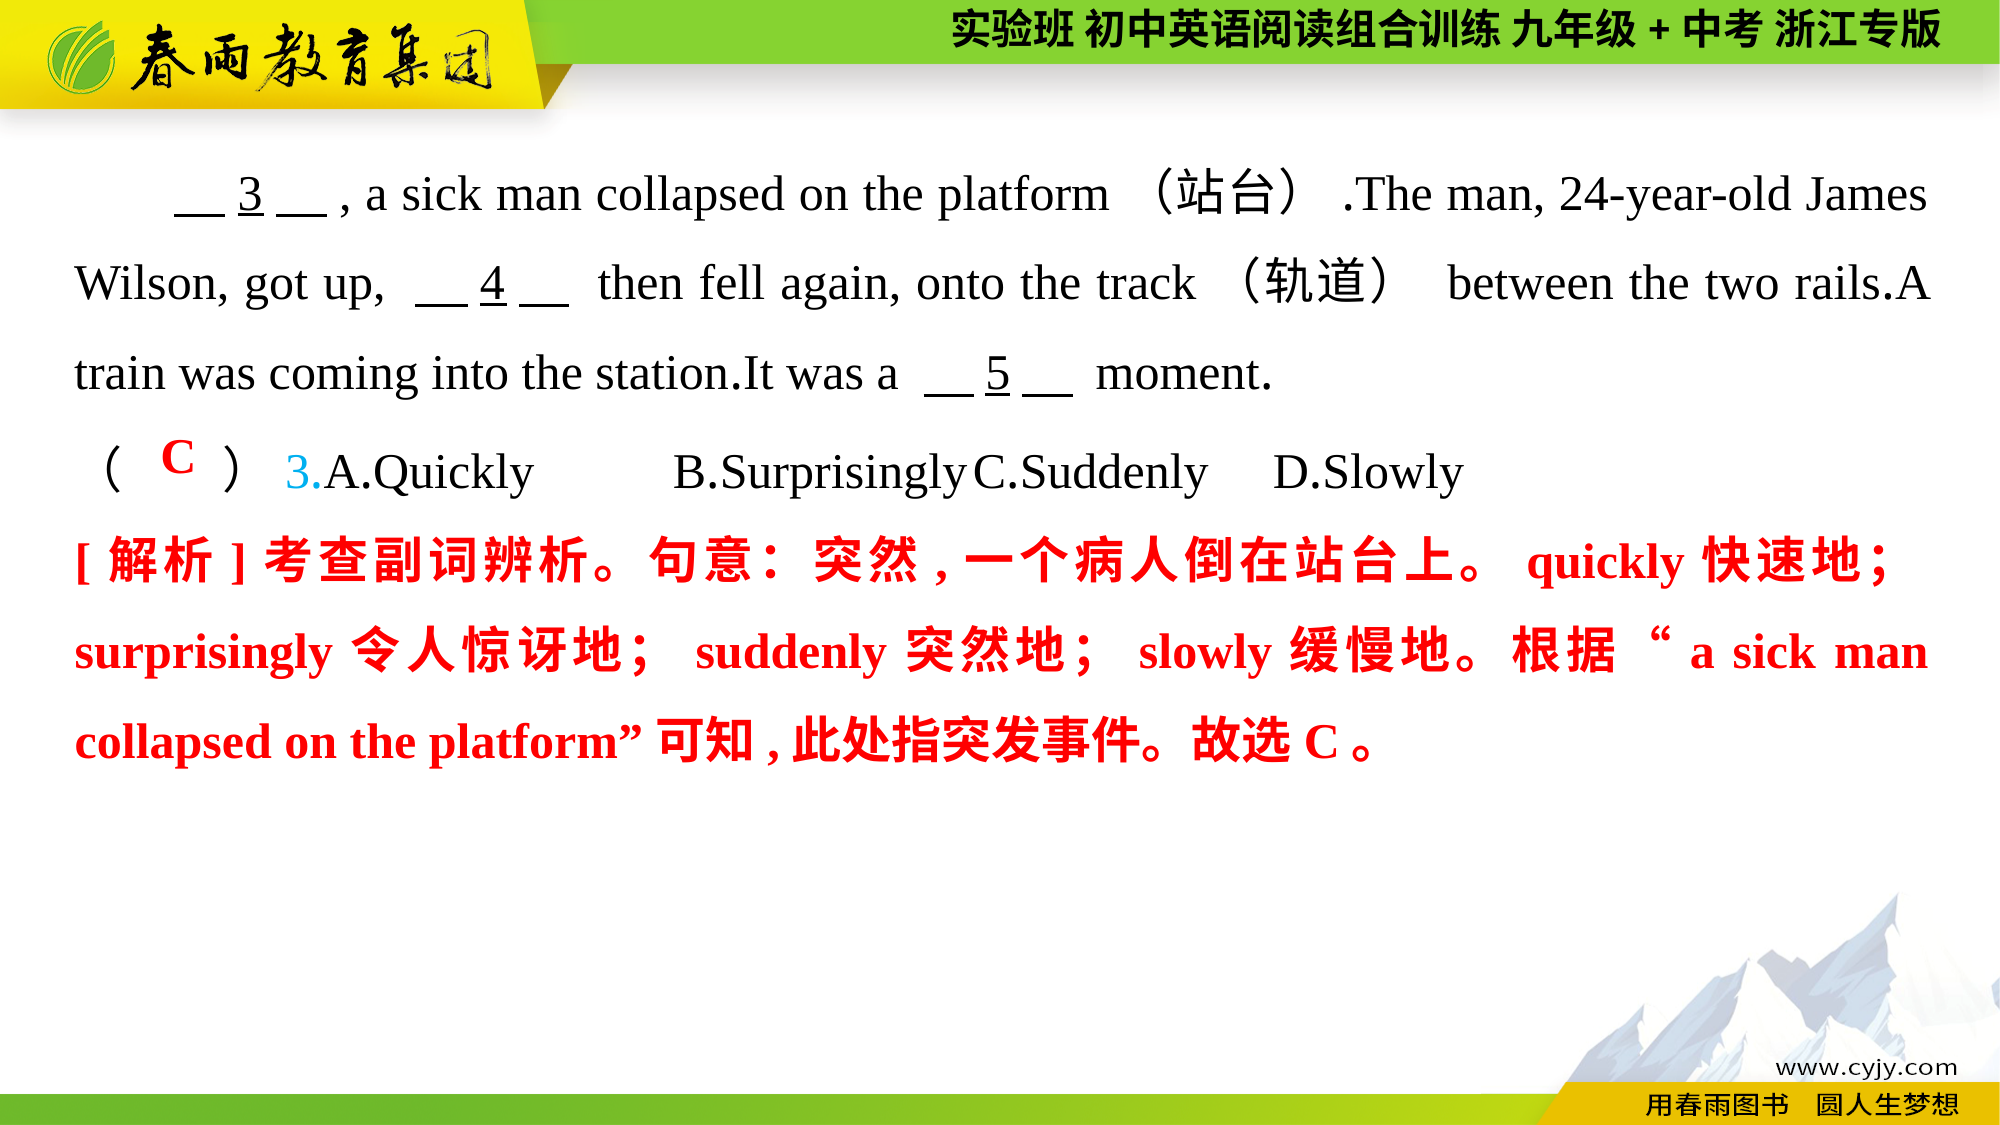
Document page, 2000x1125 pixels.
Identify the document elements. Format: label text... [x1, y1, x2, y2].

text_box （ ）3.A.Quickly B.Surprisingly C.Suddenly D.Slowly [57, 400, 1943, 506]
text_box [解析]考查副词辨析。句意：突然,一个病人倒在站台上。quickly快速地；surprisingly令人惊讶地；suddenly突然地；slowly缓慢地。根据“a sick man collapsed on the platform”可知,此处指突发事件。故选C。 [59, 490, 1944, 776]
list 3 , a sick man collapsed on the platform（站台）.The man, 24-year-old James Wilson, got up, 4 then fell again, onto the track（轨道） between the two rails.A train was coming into the station.It was a 5 moment. [59, 122, 1944, 399]
picture [0, 0, 2000, 1125]
text_box C [145, 415, 212, 491]
